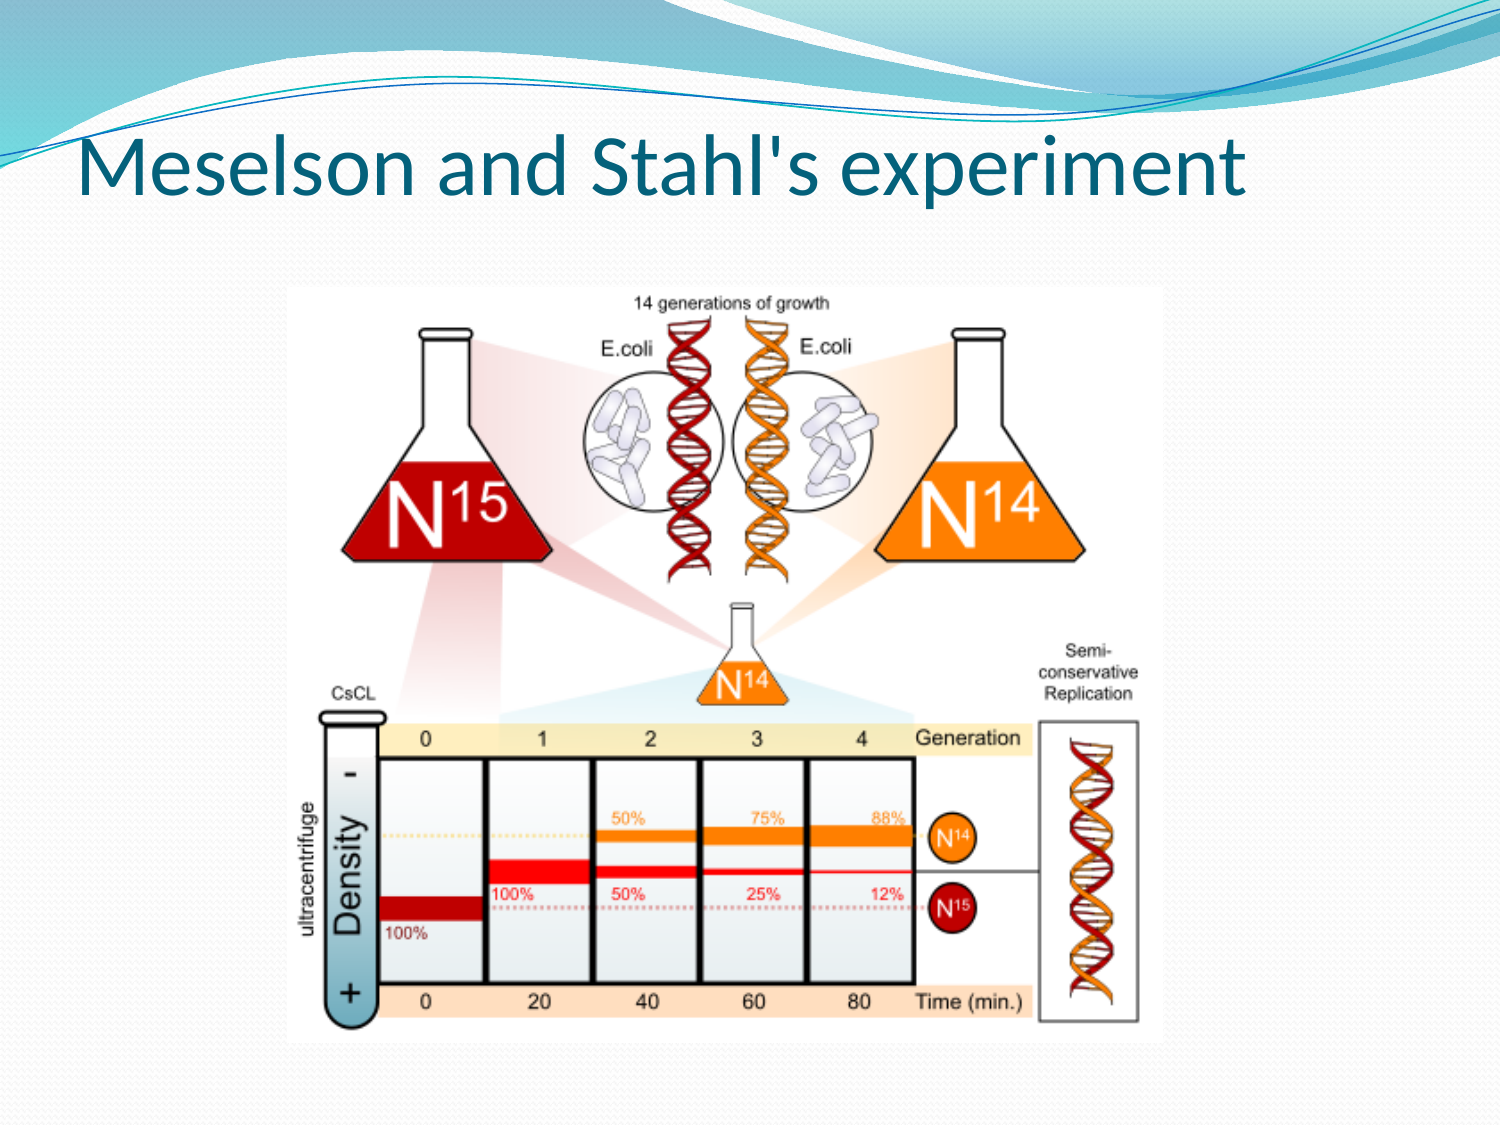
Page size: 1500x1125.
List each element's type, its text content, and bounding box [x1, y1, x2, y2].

title Meselson and Stahl's experiment [75, 24, 1425, 213]
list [287, 287, 1163, 1044]
